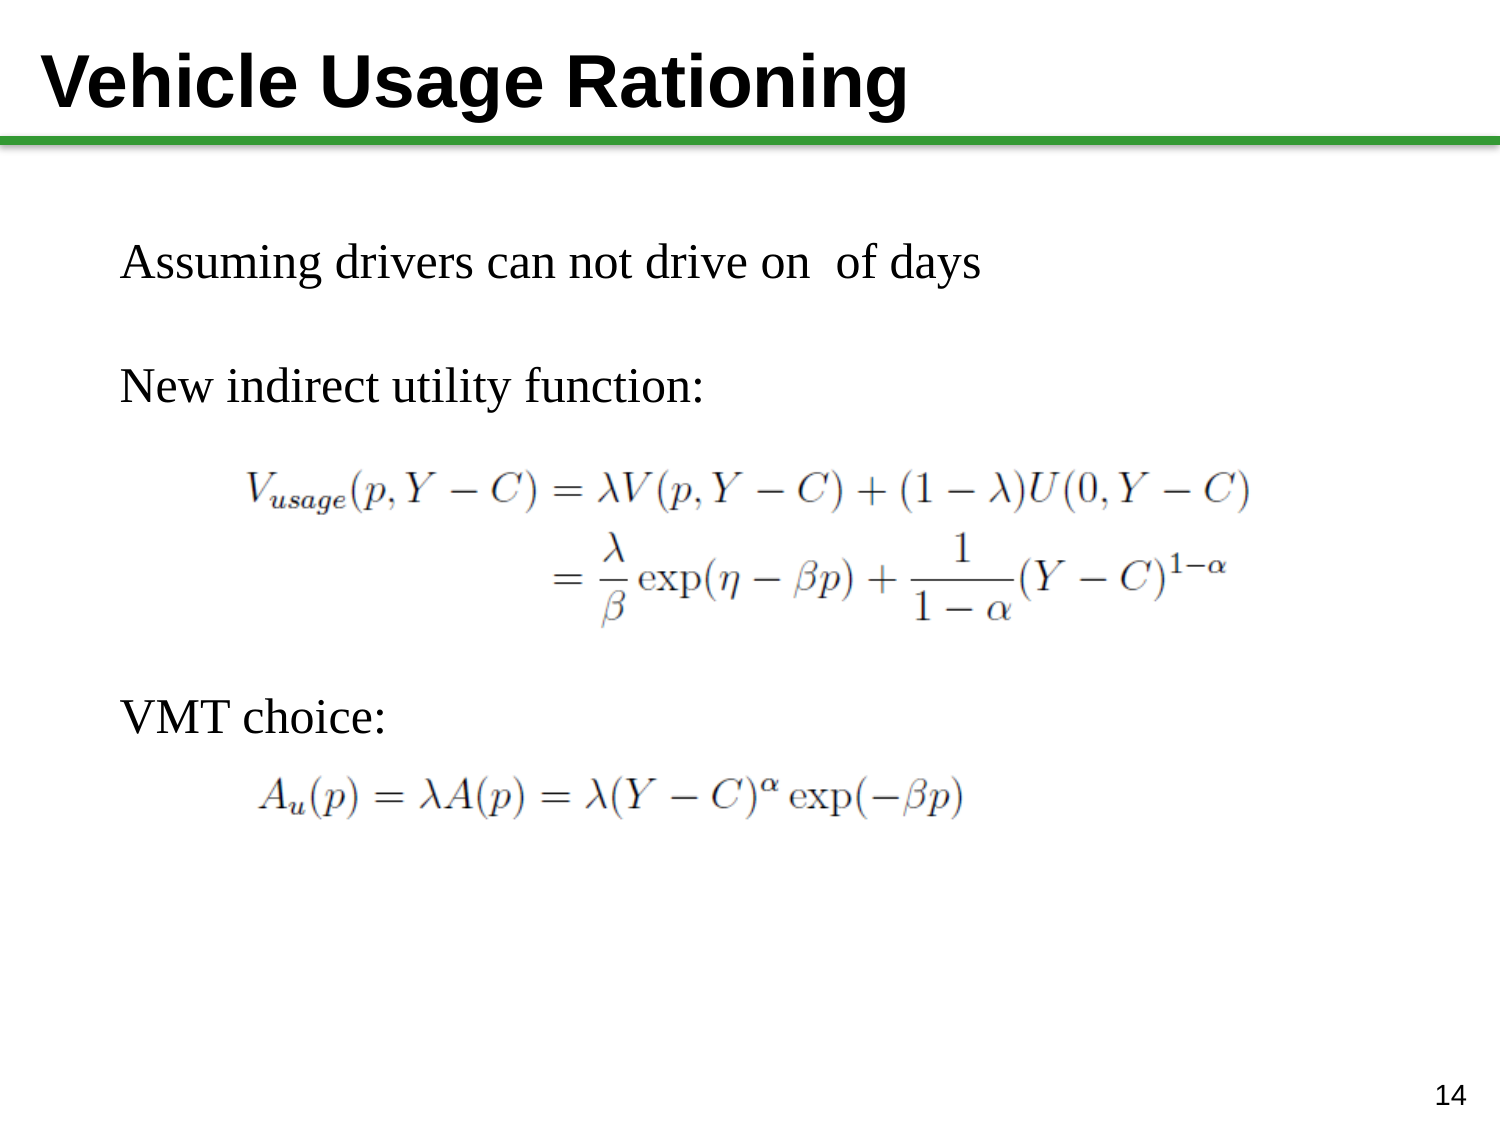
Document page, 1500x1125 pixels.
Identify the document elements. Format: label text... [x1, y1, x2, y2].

picture [234, 452, 1266, 644]
slide_number 14 [1390, 1063, 1482, 1124]
text_box VMT choice: [104, 676, 1239, 752]
text_box [0, 136, 1500, 145]
text_box New indirect utility function: [104, 344, 1239, 420]
title Vehicle Usage Rationing [25, 18, 1483, 134]
picture [234, 751, 971, 840]
